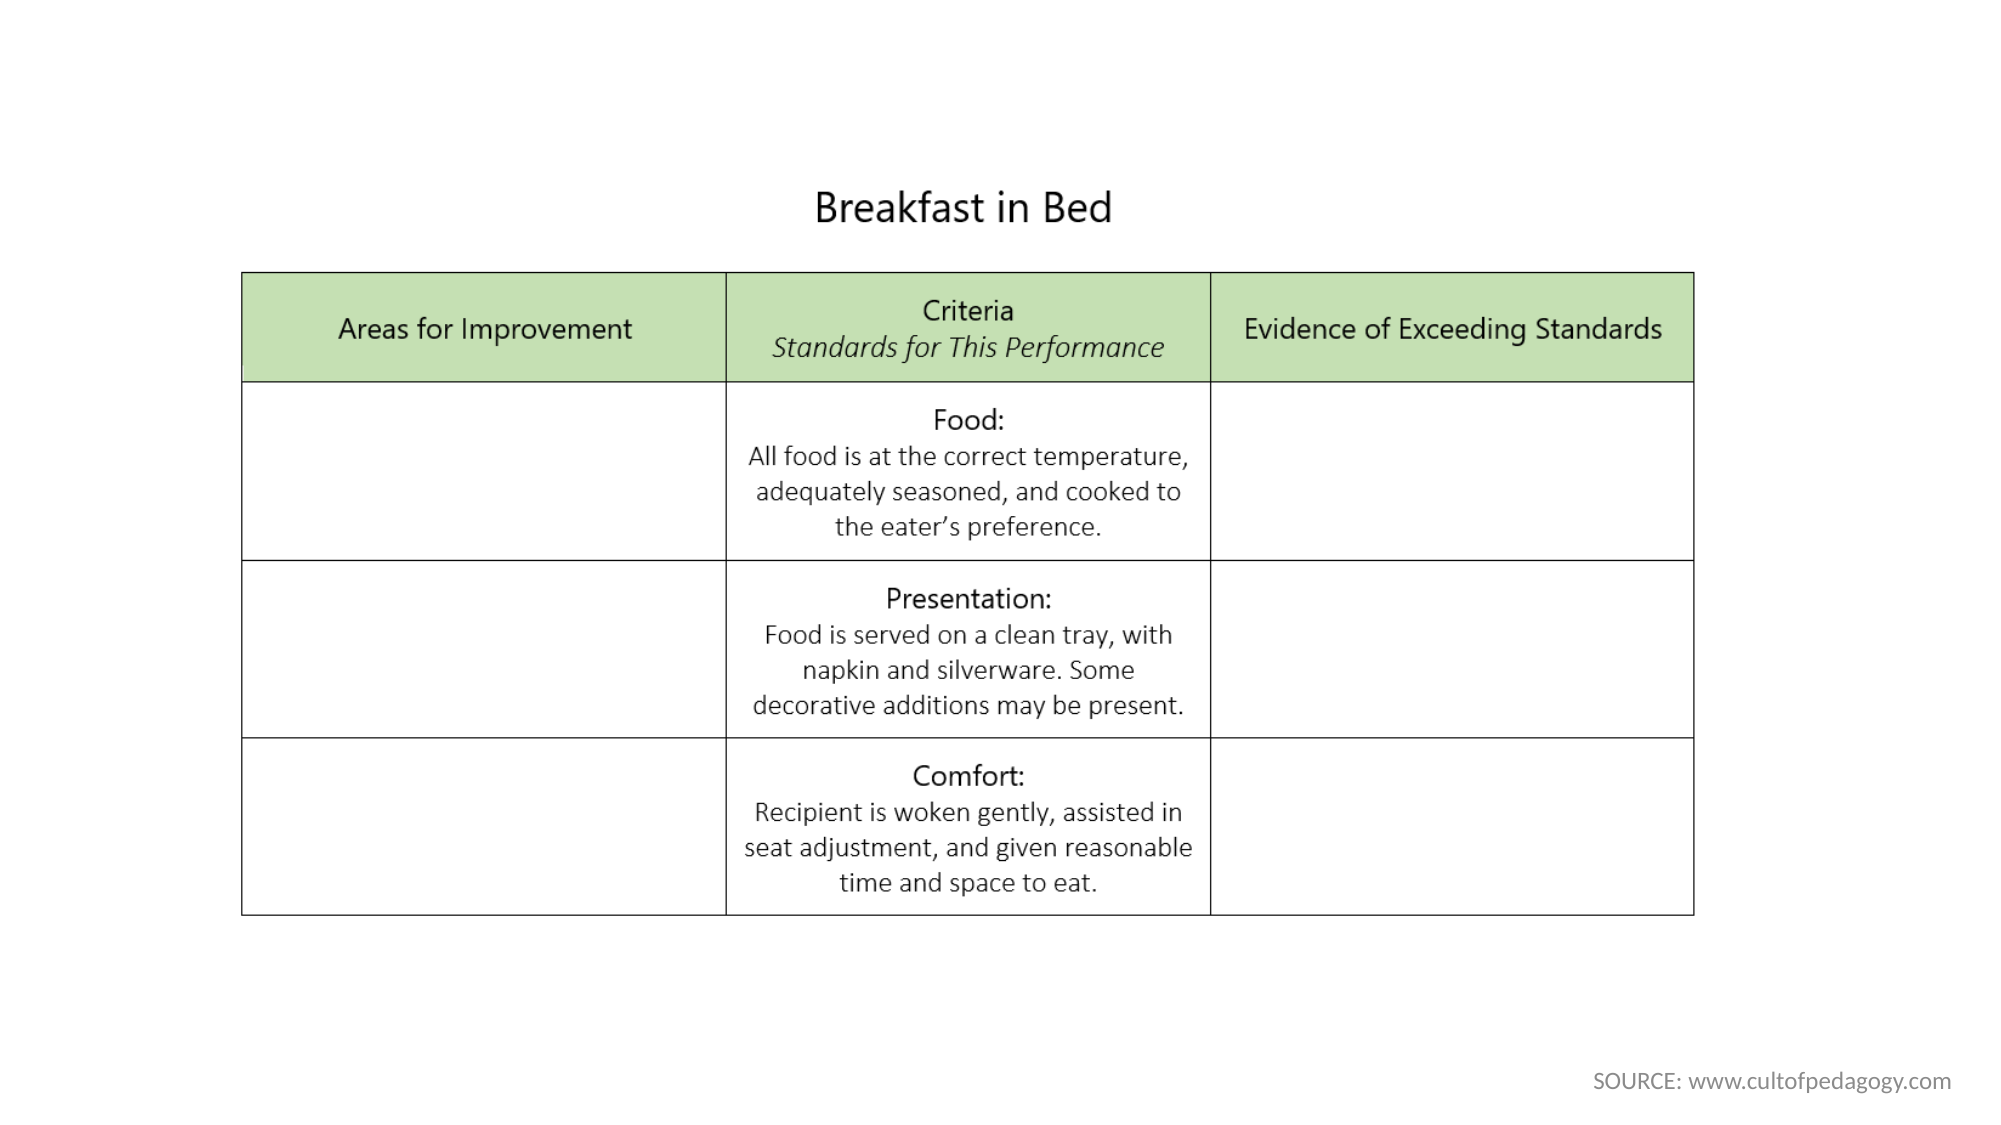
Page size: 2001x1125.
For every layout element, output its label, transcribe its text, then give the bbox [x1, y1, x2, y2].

footer SOURCE: www.cultofpedagogy.com [1292, 1050, 1968, 1111]
picture [115, 74, 1833, 1086]
